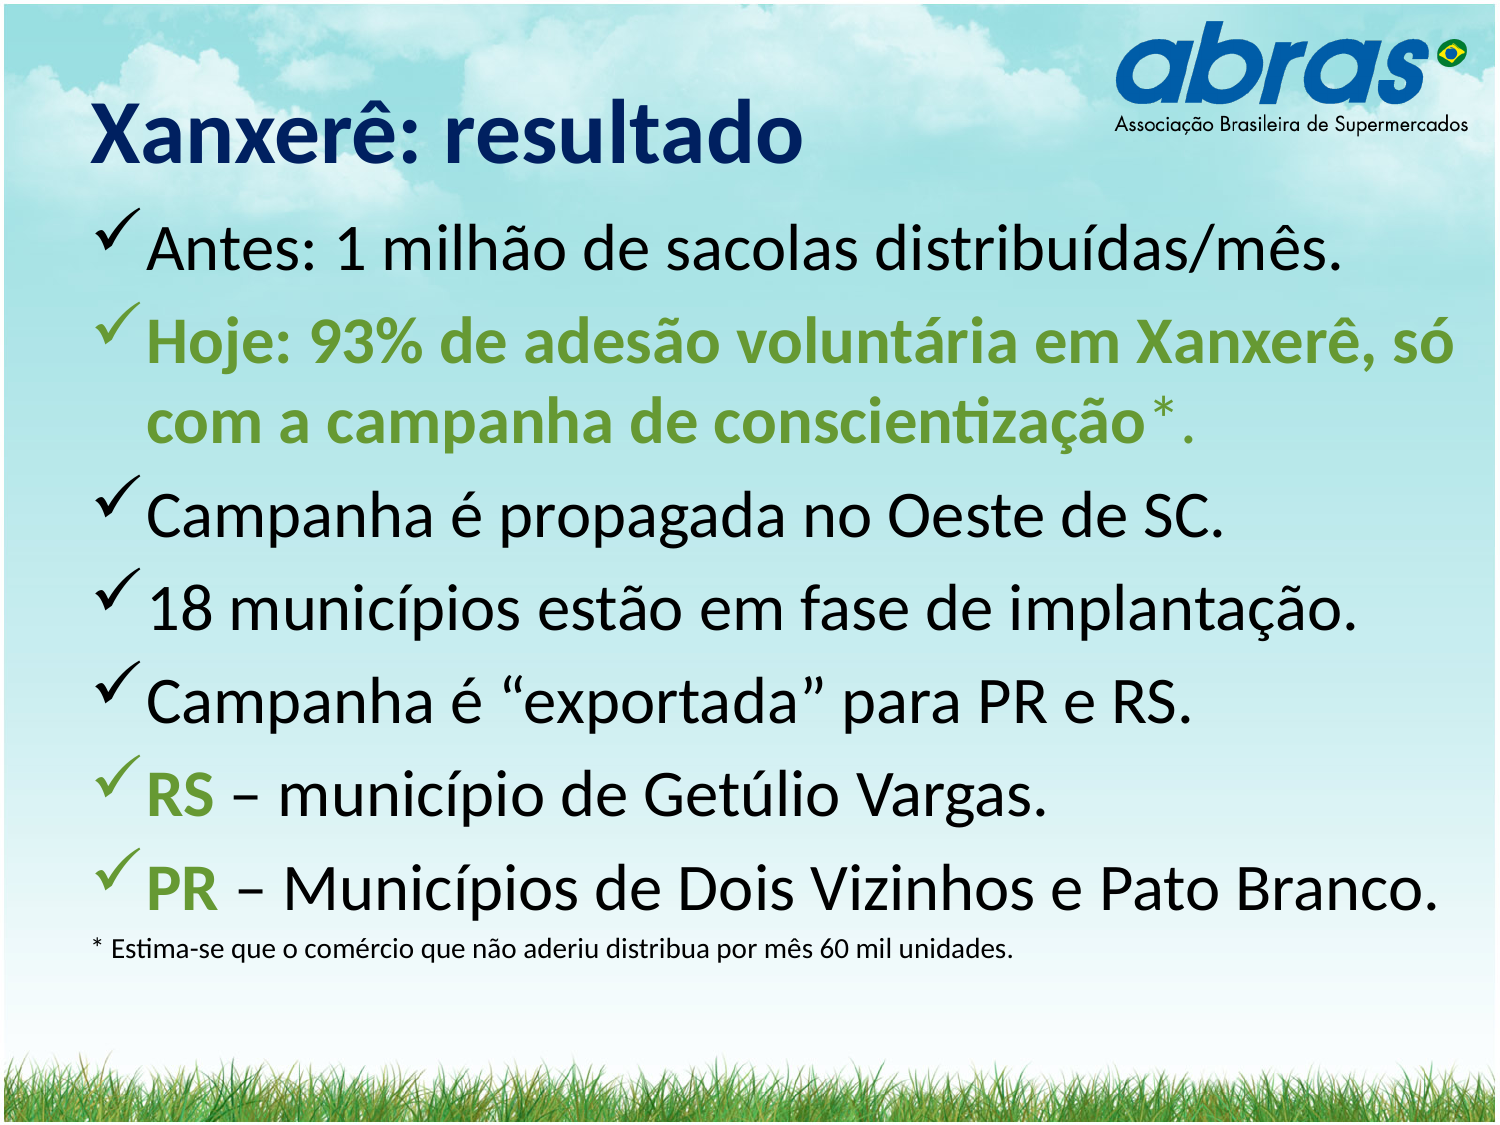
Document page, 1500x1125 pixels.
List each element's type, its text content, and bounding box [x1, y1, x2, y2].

list Antes: 1 milhão de sacolas distribuídas/mês. Hoje: 93% de adesão voluntária em Xanxerê, só com a campanha de conscientização*. Campanha é propagada no Oeste de SC. 18 municípios estão em fase de implantação. Campanha é “exportada” para PR e RS. RS – município de Getúlio Vargas. PR – Municípios de Dois Vizinhos e Pato Branco. * Estima-se que o comércio que não aderiu distribua por mês 60 mil unidades. [74, 196, 1500, 1006]
title Xanxerê: resultado [74, 44, 1426, 196]
picture [0, 0, 1500, 1125]
